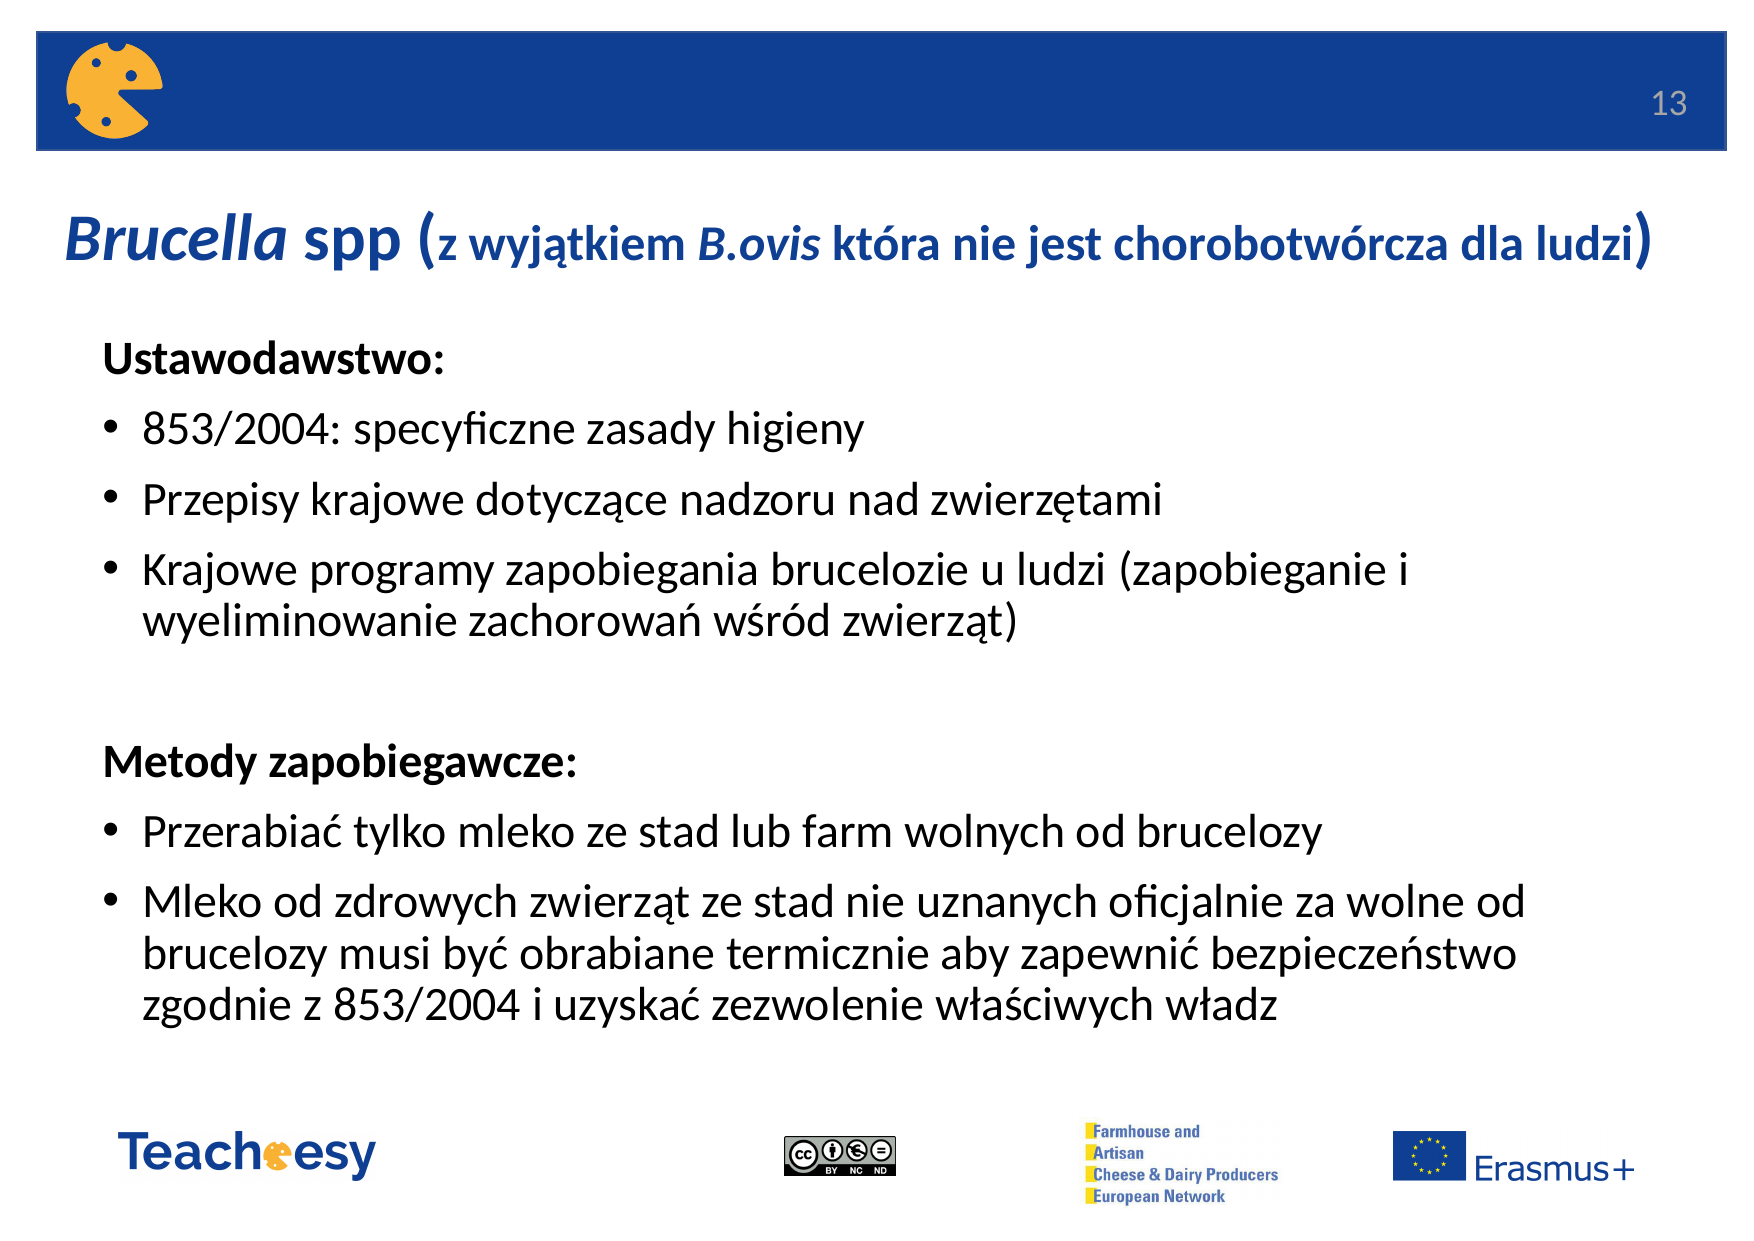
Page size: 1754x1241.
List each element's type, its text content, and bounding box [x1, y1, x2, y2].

slide_number 13 [1606, 69, 1705, 113]
list Ustawodawstwo: 853/2004: specyficzne zasady higieny Przepisy krajowe dotyczące nadzoru nad zwierzętami Krajowe programy zapobiegania brucelozie u ludzi (zapobieganie i wyeliminowanie zachorowań wśród zwierząt) Metody zapobiegawcze: Przerabiać tylko mleko ze stad lub farm wolnych od brucelozy Mleko od zdrowych zwierząt ze stad nie uznanych oficjalnie za wolne od brucelozy musi być obrabiane termicznie aby zapewnić bezpieczeństwo zgodnie z 853/2004 i uzyskać zezwolenie właściwych władz [87, 325, 1631, 1044]
picture [1079, 1117, 1283, 1210]
picture [118, 1131, 376, 1181]
title Brucella spp (z wyjątkiem B.ovis która nie jest chorobotwórcza dla ludzi) [58, 194, 1665, 356]
picture [41, 17, 188, 164]
picture [784, 1136, 896, 1176]
picture [1393, 1131, 1634, 1181]
